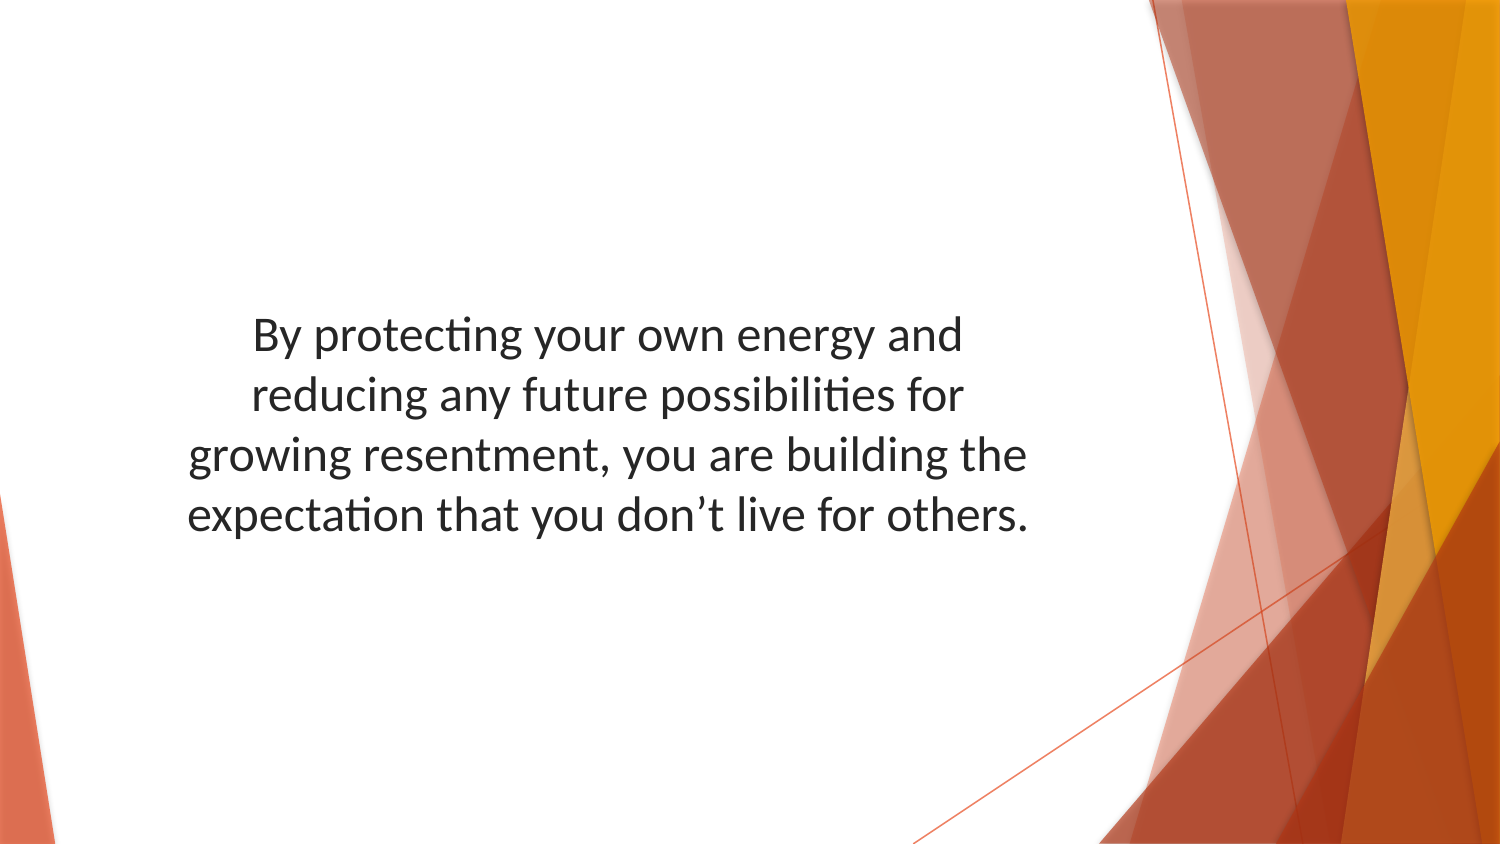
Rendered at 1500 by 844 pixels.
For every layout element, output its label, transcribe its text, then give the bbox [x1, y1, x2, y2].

list By protecting your own energy and reducing any future possibilities for growing resentment, you are building the expectation that you don’t live for others. [171, 114, 1046, 729]
